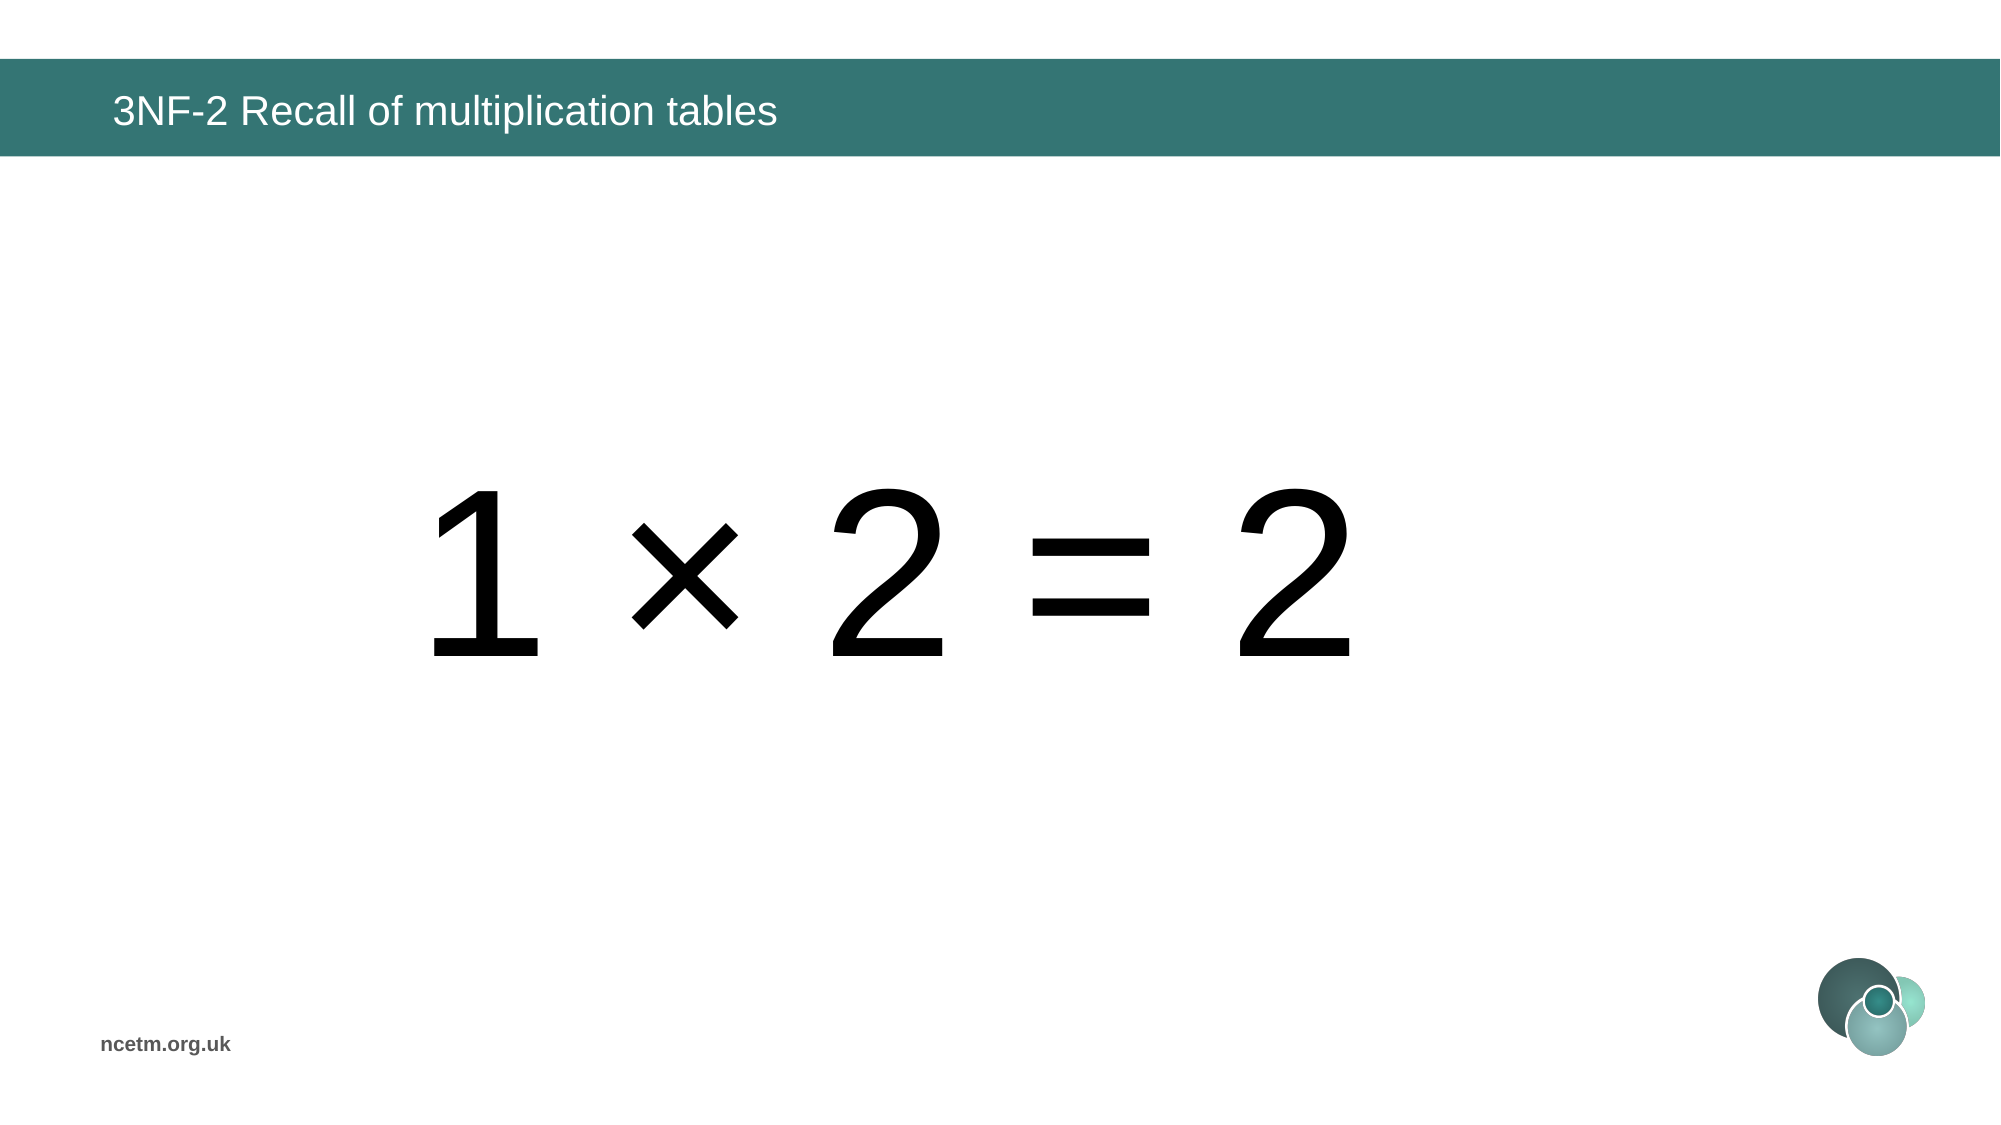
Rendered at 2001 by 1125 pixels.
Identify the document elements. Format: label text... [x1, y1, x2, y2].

text_box 2 [1213, 409, 1377, 712]
picture [1818, 958, 1925, 1056]
title 3NF-2 Recall of multiplication tables [97, 76, 1945, 147]
text_box 1 × 2 = [401, 409, 1213, 712]
